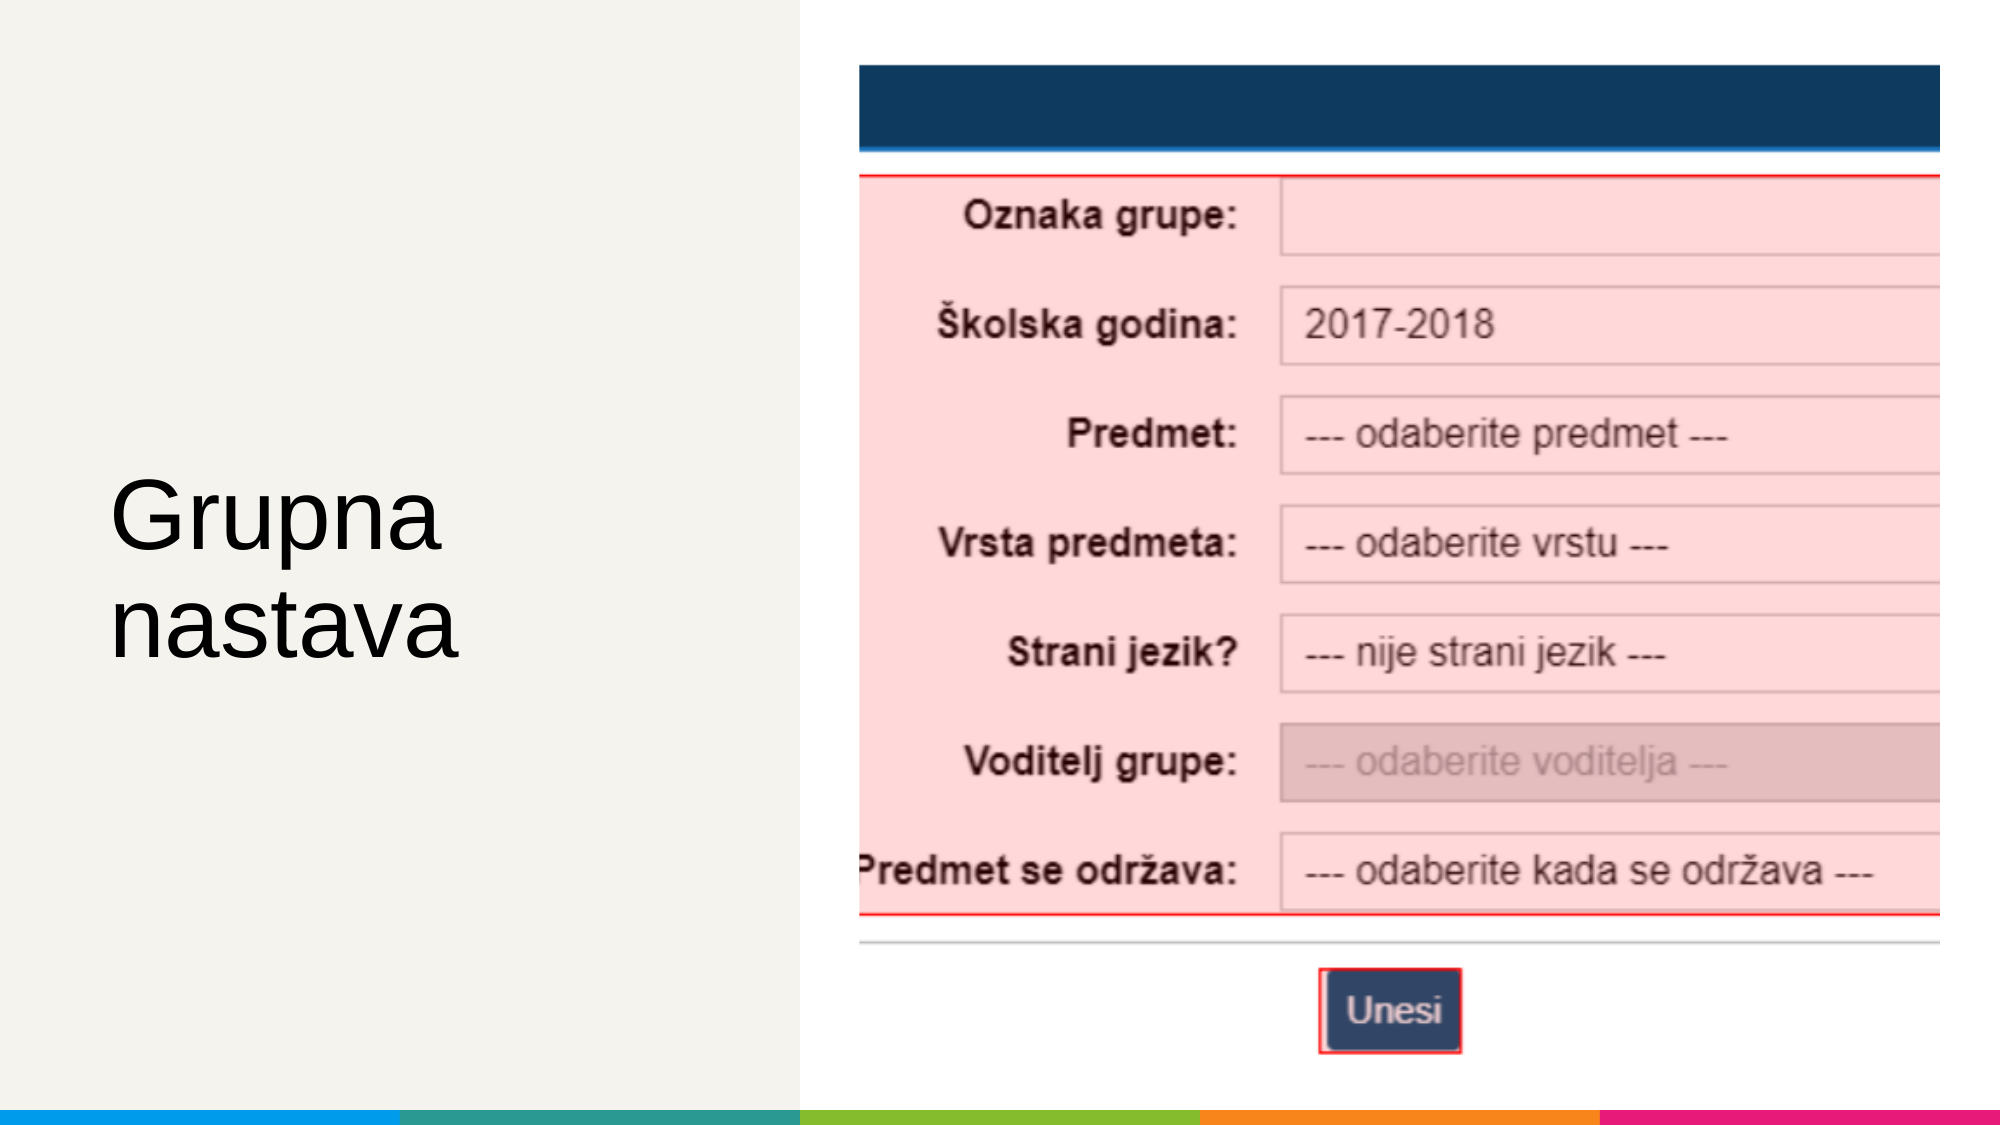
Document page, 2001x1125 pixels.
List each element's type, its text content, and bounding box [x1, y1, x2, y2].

title Grupna nastava [94, 423, 740, 687]
picture [859, 62, 1941, 1063]
